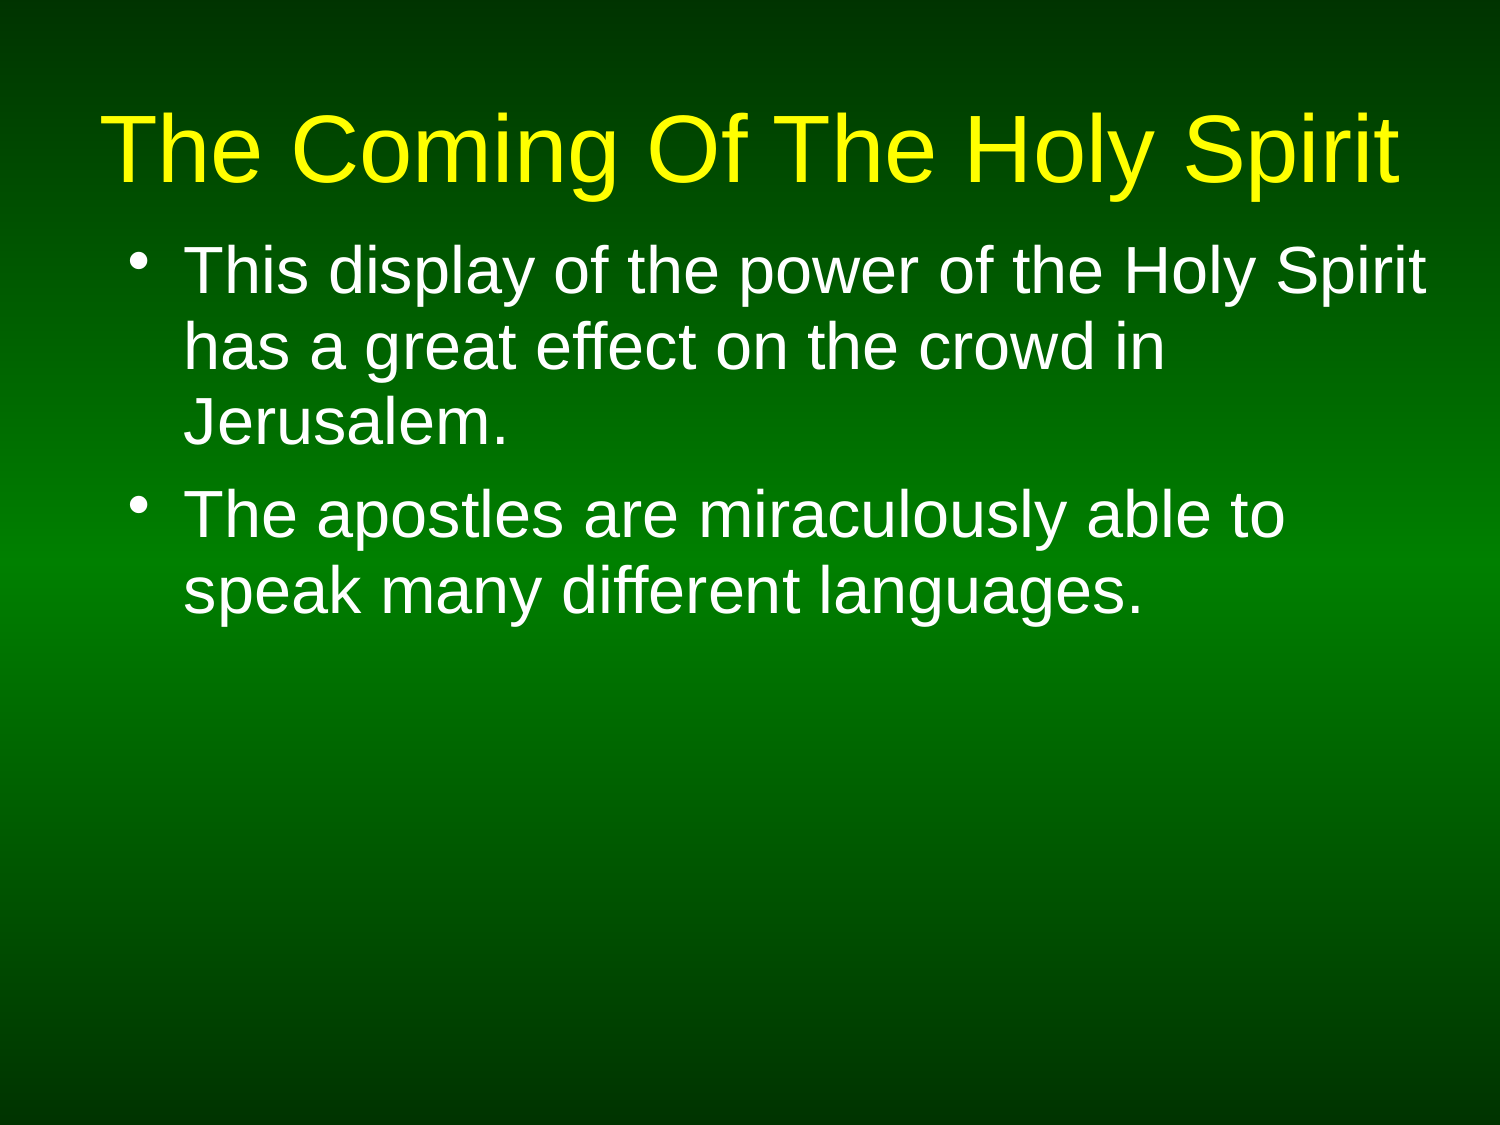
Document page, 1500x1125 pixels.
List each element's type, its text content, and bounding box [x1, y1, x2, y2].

list This display of the power of the Holy Spirit has a great effect on the crowd in Jerusalem. The apostles are miraculously able to speak many different languages. [112, 224, 1463, 1125]
title The Coming Of The Holy Spirit [37, 50, 1463, 238]
